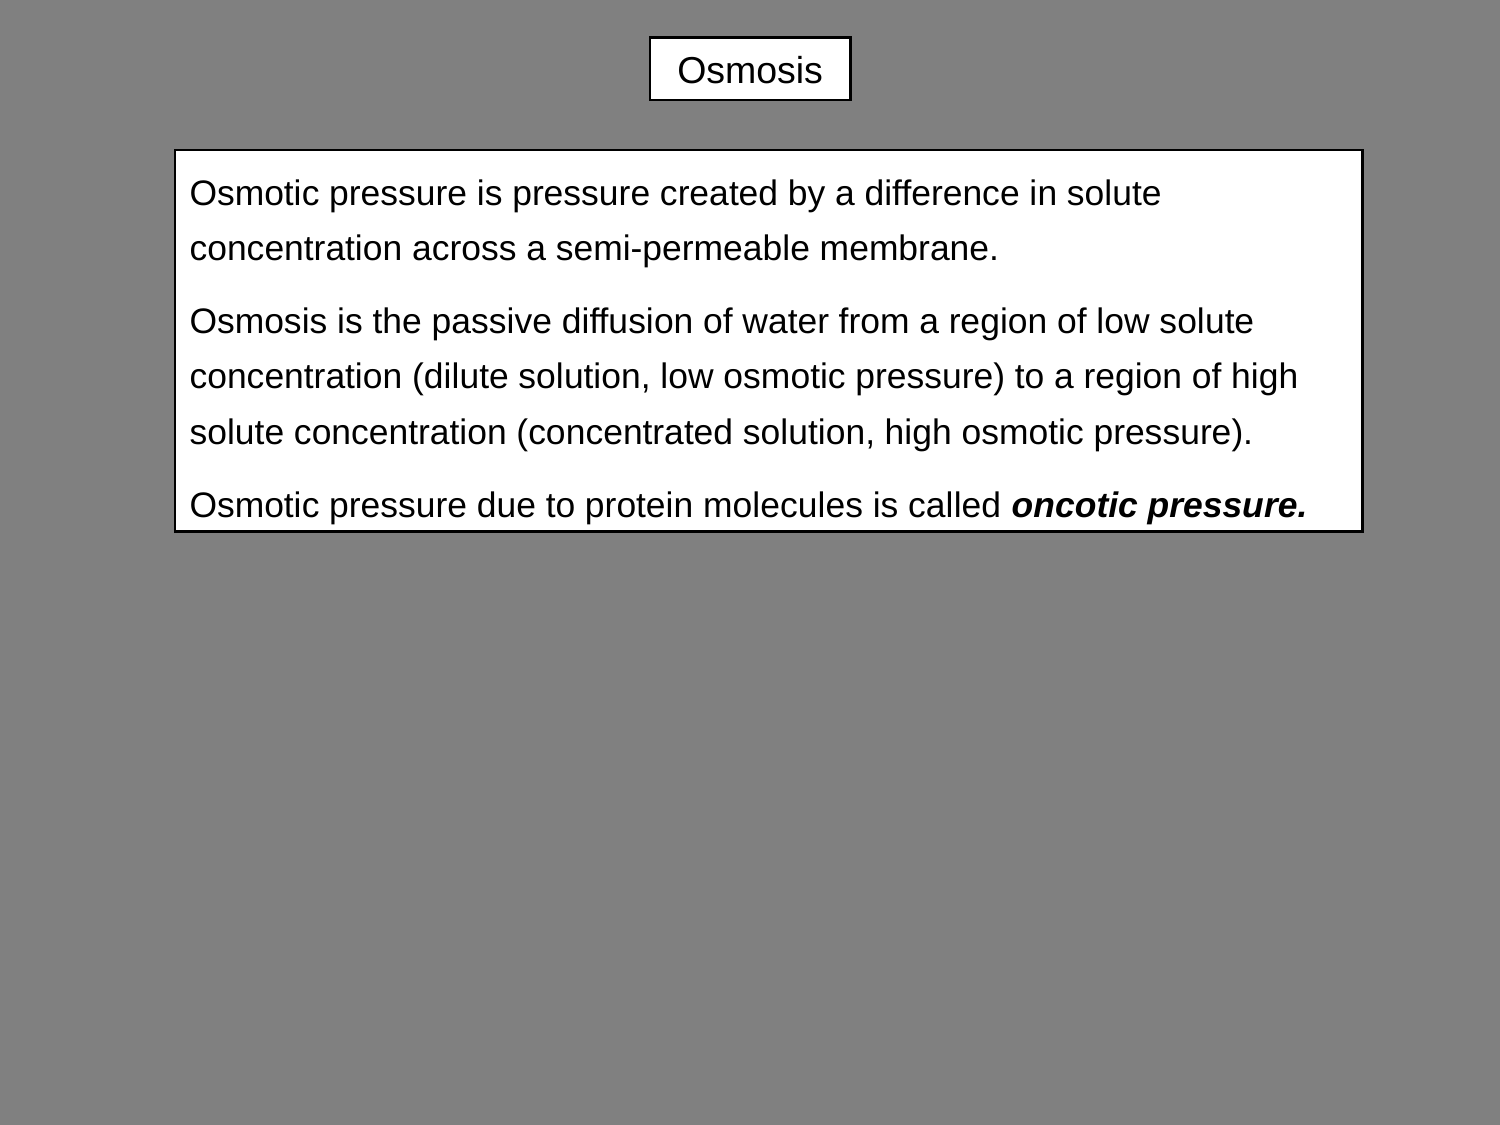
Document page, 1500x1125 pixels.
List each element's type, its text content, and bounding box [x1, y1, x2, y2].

title Osmosis [649, 36, 852, 101]
text_box Osmotic pressure is pressure created by a difference in solute concentration across a semi-permeable membrane. Osmosis is the passive diffusion of water from a region of low solute concentration (dilute solution, low osmotic pressure) to a region of high solute concentration (concentrated solution, high osmotic pressure). Osmotic pressure due to protein molecules is called oncotic pressure. [174, 149, 1363, 532]
